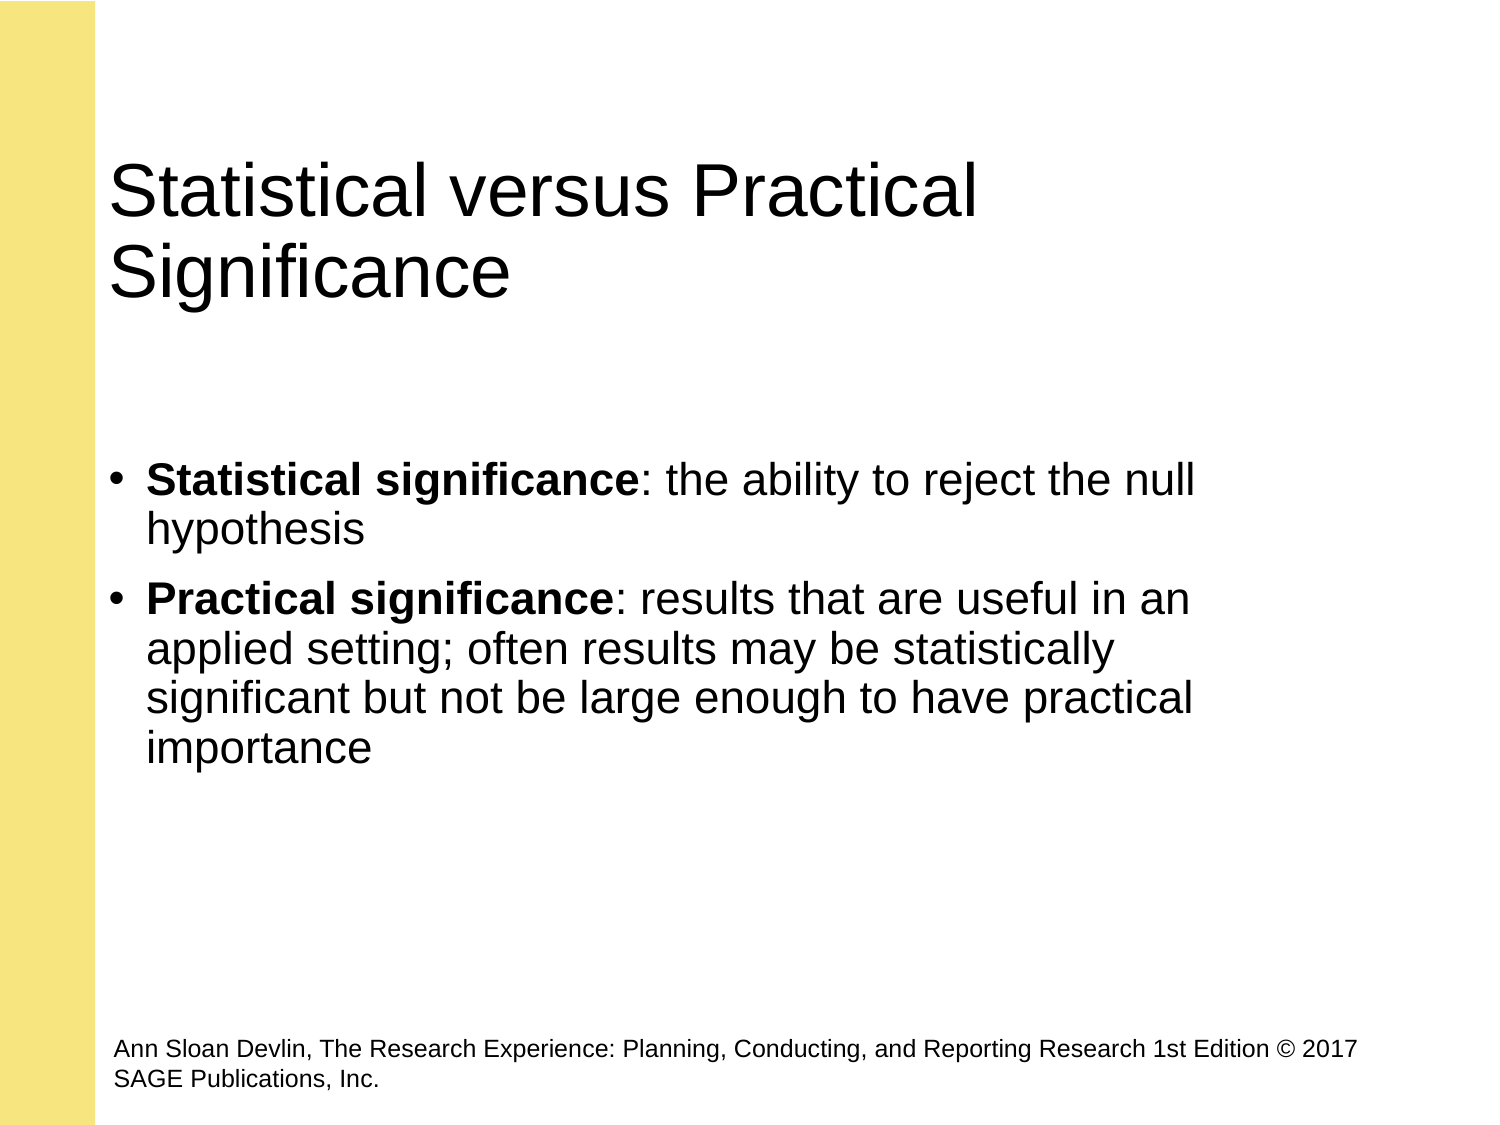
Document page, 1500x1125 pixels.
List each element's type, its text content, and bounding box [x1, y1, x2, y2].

picture [0, 1, 96, 1125]
title Statistical versus Practical Significance [93, 135, 1388, 331]
list Statistical significance: the ability to reject the null hypothesis Practical significance: results that are useful in an applied setting; often results may be statistically significant but not be large enough to have practical importance [93, 448, 1257, 805]
